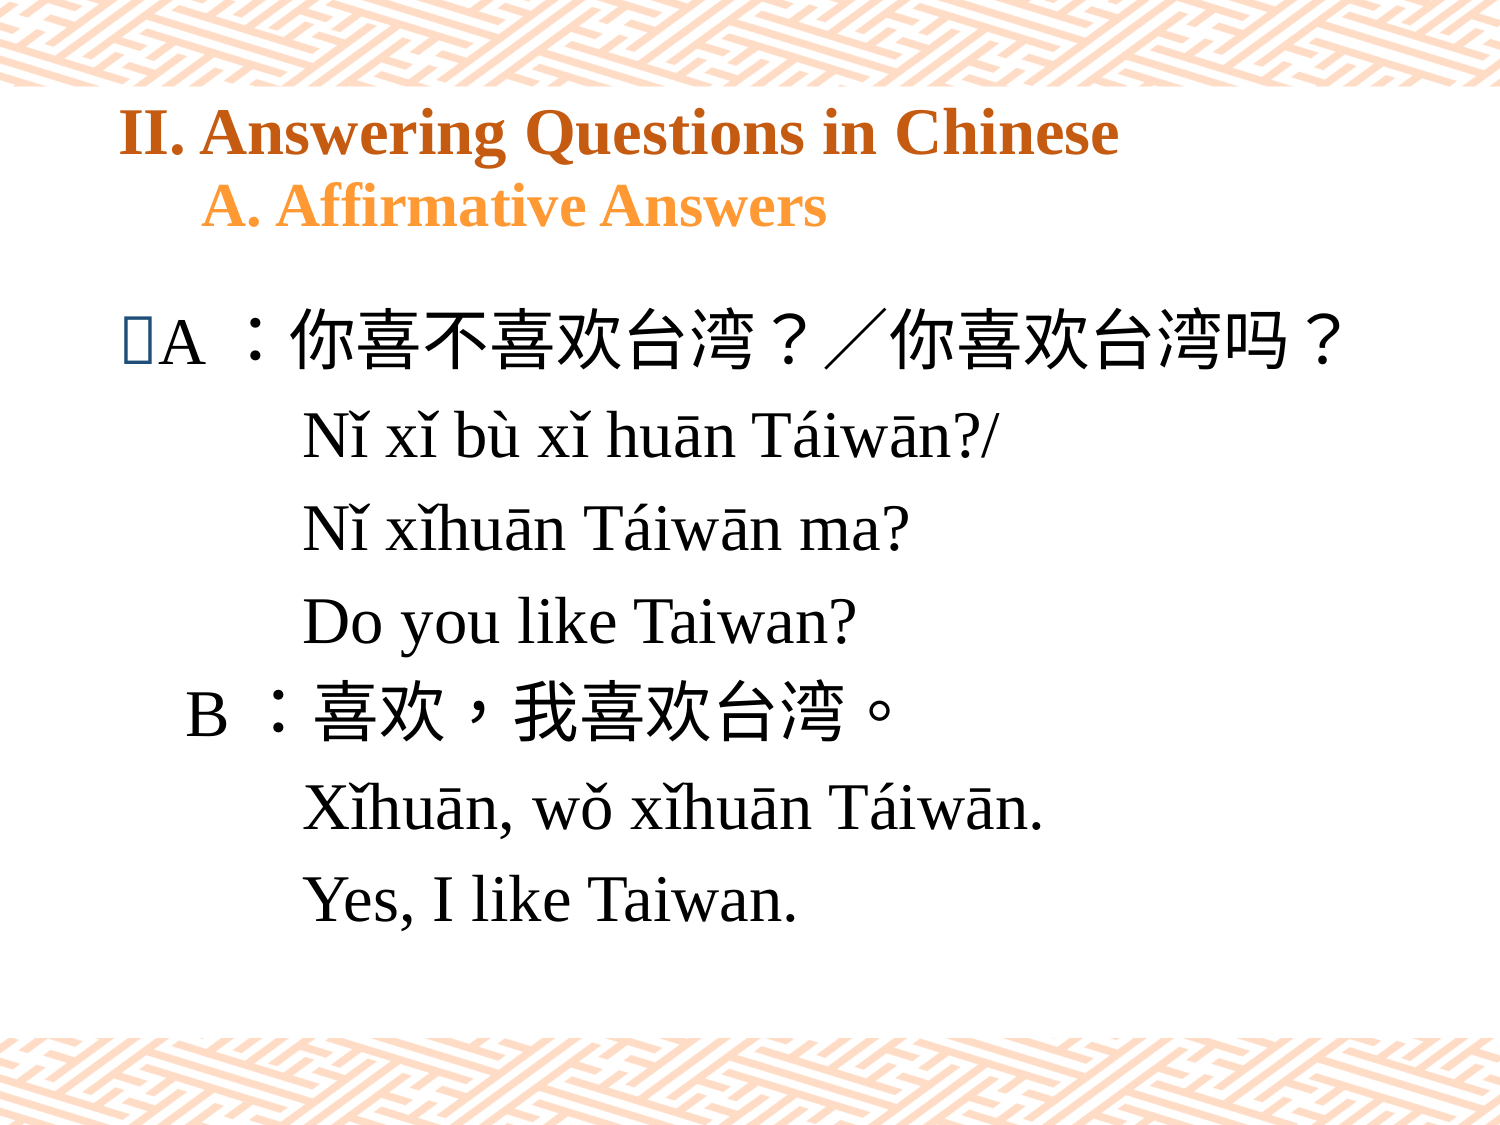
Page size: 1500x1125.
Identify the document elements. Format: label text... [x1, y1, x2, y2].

list A：你喜不喜欢台湾？／你喜欢台湾吗？ Nǐ xǐ bù xǐ huān Táiwān?/ Nǐ xǐhuān Táiwān ma? Do you like Taiwan? B：喜欢，我喜欢台湾。 Xǐhuān, wǒ xǐhuān Táiwān. Yes, I like Taiwan. [103, 299, 1397, 1014]
title II. Answering Questions in Chinese A. Affirmative Answers [103, 59, 1397, 278]
picture [0, 0, 1500, 1125]
